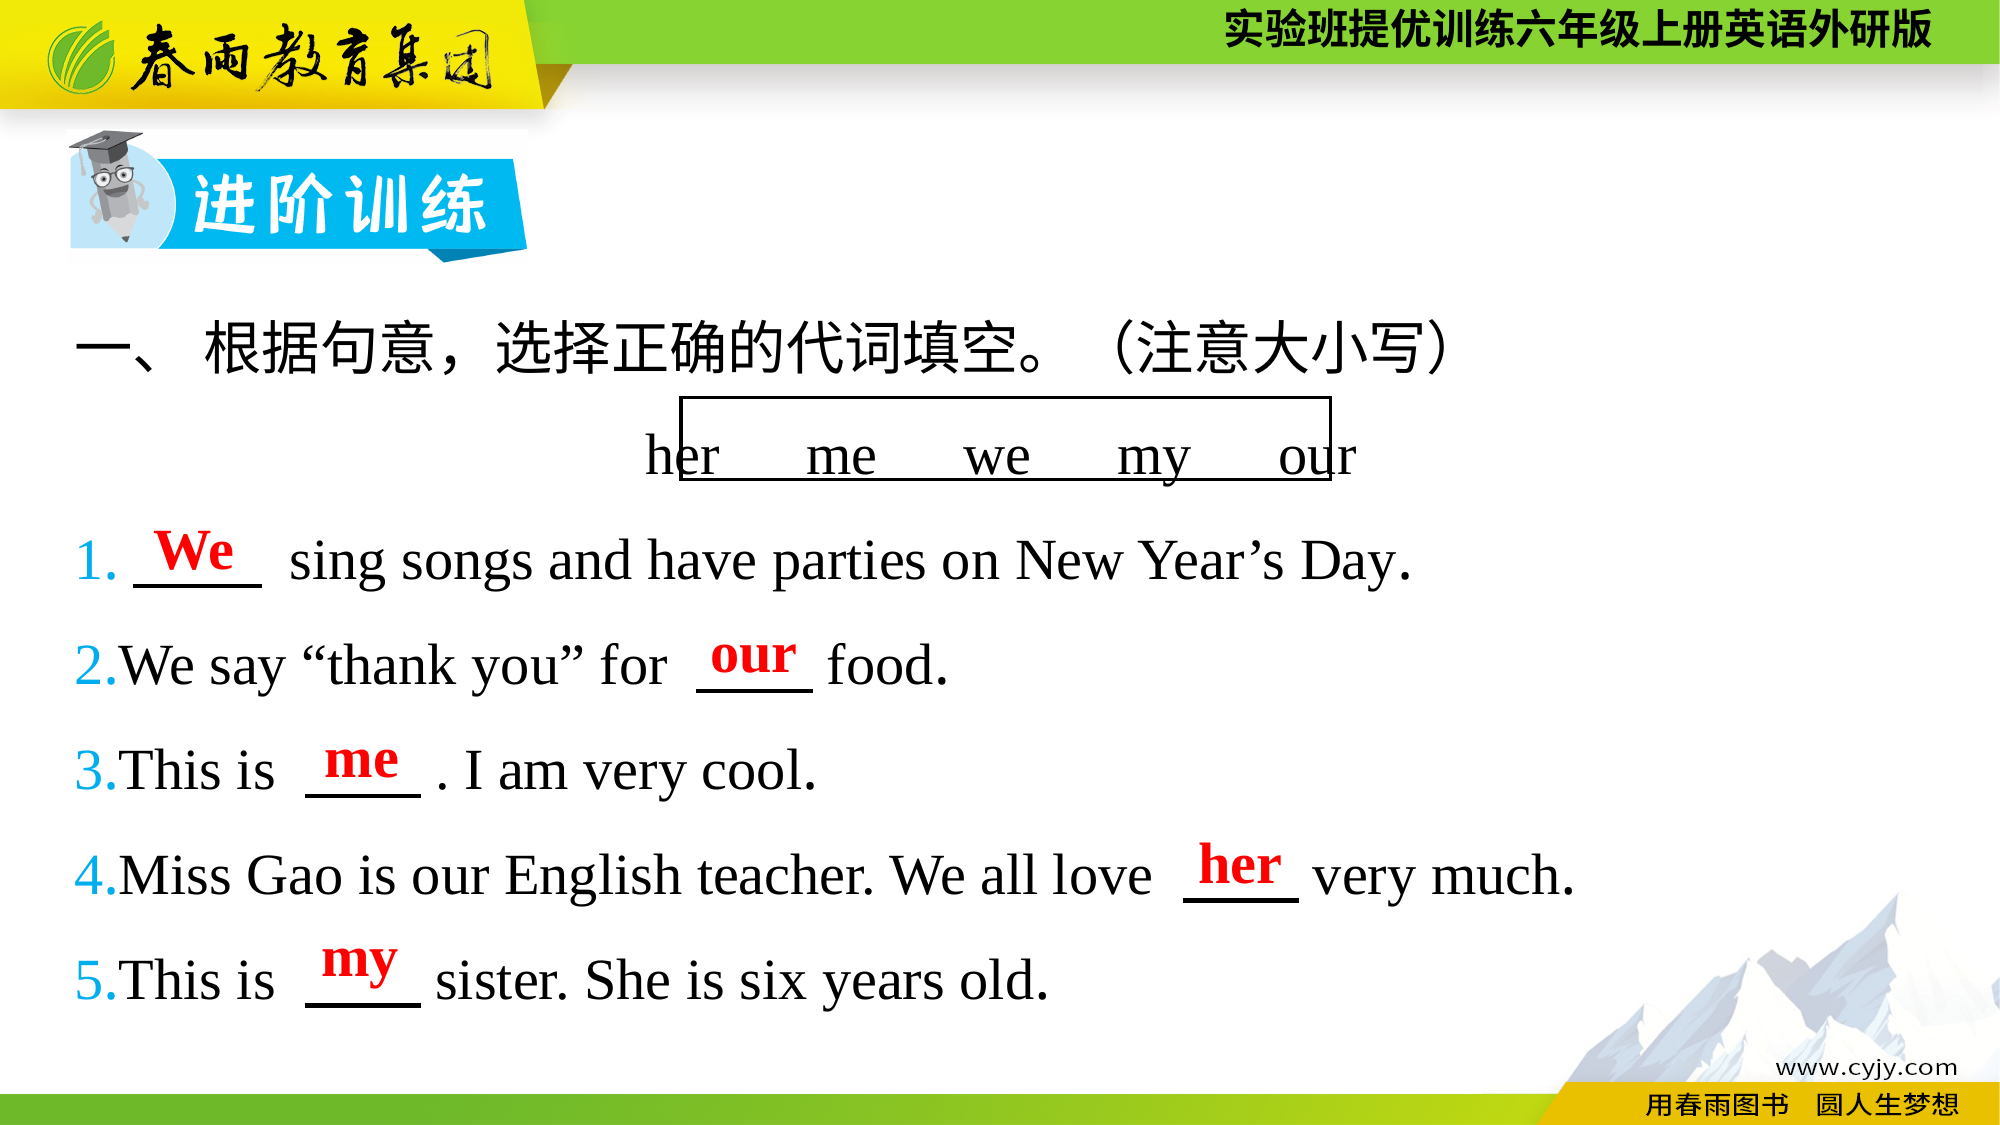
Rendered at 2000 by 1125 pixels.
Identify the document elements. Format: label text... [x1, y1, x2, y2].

text_box me [310, 711, 415, 797]
text_box her [1183, 818, 1298, 903]
text_box We [138, 503, 249, 589]
text_box [680, 397, 1331, 480]
picture [0, 0, 2000, 1125]
list 一、 根据句意，选择正确的代词填空。（注意大小写） her me we my our 1. sing songs and have parties on New Year’s Day. 2.We say “thank you” for food. 3.This is . I am very cool. 4.Miss Gao is our English teacher. We all love very much. 5.This is sister. She is six years old. [59, 268, 1944, 1026]
text_box our [695, 607, 813, 692]
text_box my [306, 911, 415, 996]
